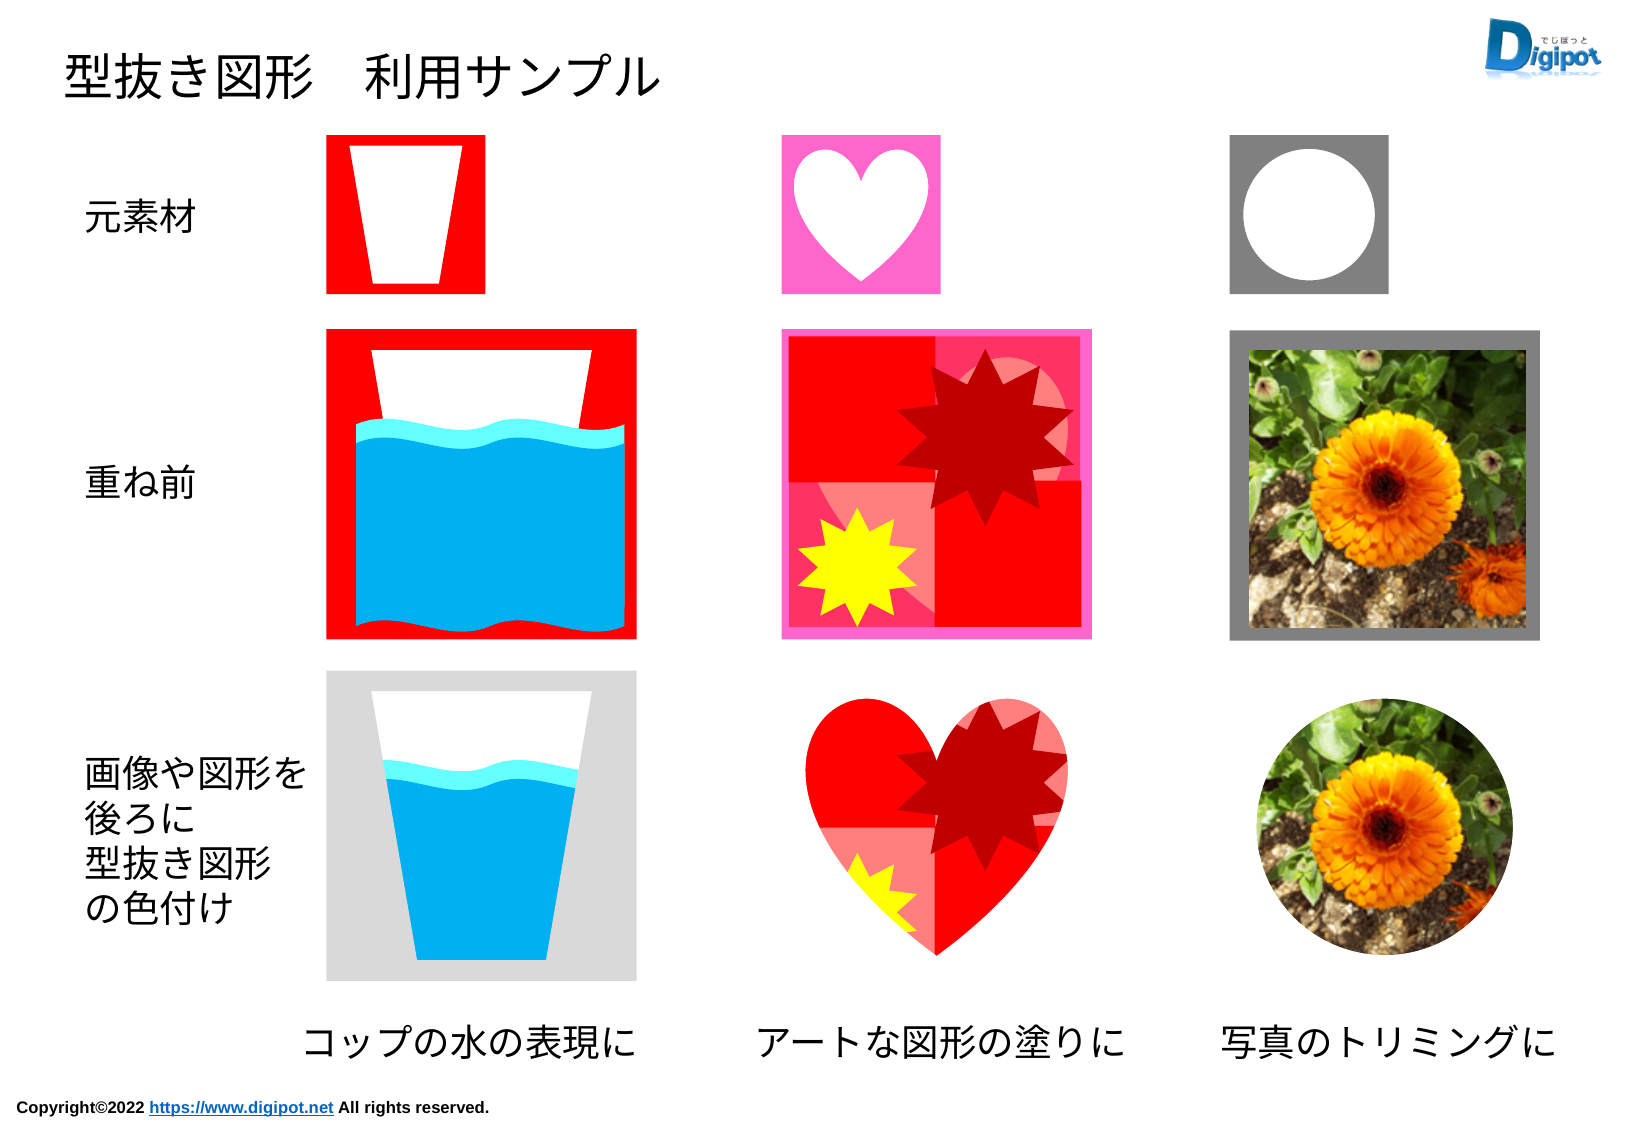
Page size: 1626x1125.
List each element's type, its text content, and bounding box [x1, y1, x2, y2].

text_box [388, 777, 574, 959]
picture [1248, 692, 1526, 969]
text_box 型抜き図形 利用サンプル [49, 38, 678, 113]
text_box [788, 681, 1082, 973]
text_box [325, 134, 486, 295]
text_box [788, 336, 1082, 628]
text_box 重ね前 [69, 451, 213, 512]
text_box [1228, 134, 1390, 295]
text_box [325, 670, 638, 982]
text_box [781, 134, 942, 295]
text_box [325, 328, 638, 640]
picture [1485, 18, 1602, 82]
text_box 元素材 [69, 185, 213, 245]
text_box [355, 436, 626, 633]
text_box [355, 417, 626, 447]
text_box [384, 758, 577, 789]
text_box [781, 328, 1093, 640]
picture [1248, 350, 1526, 628]
text_box コップの水の表現に [285, 1011, 653, 1072]
text_box [781, 670, 1093, 982]
text_box 写真のトリミングに [1205, 1011, 1573, 1072]
text_box [1229, 329, 1541, 642]
text_box アートな図形の塗りに [739, 1011, 1142, 1072]
text_box [1229, 671, 1541, 983]
text_box 画像や図形を 後ろに 型抜き図形 の色付け [70, 742, 325, 938]
